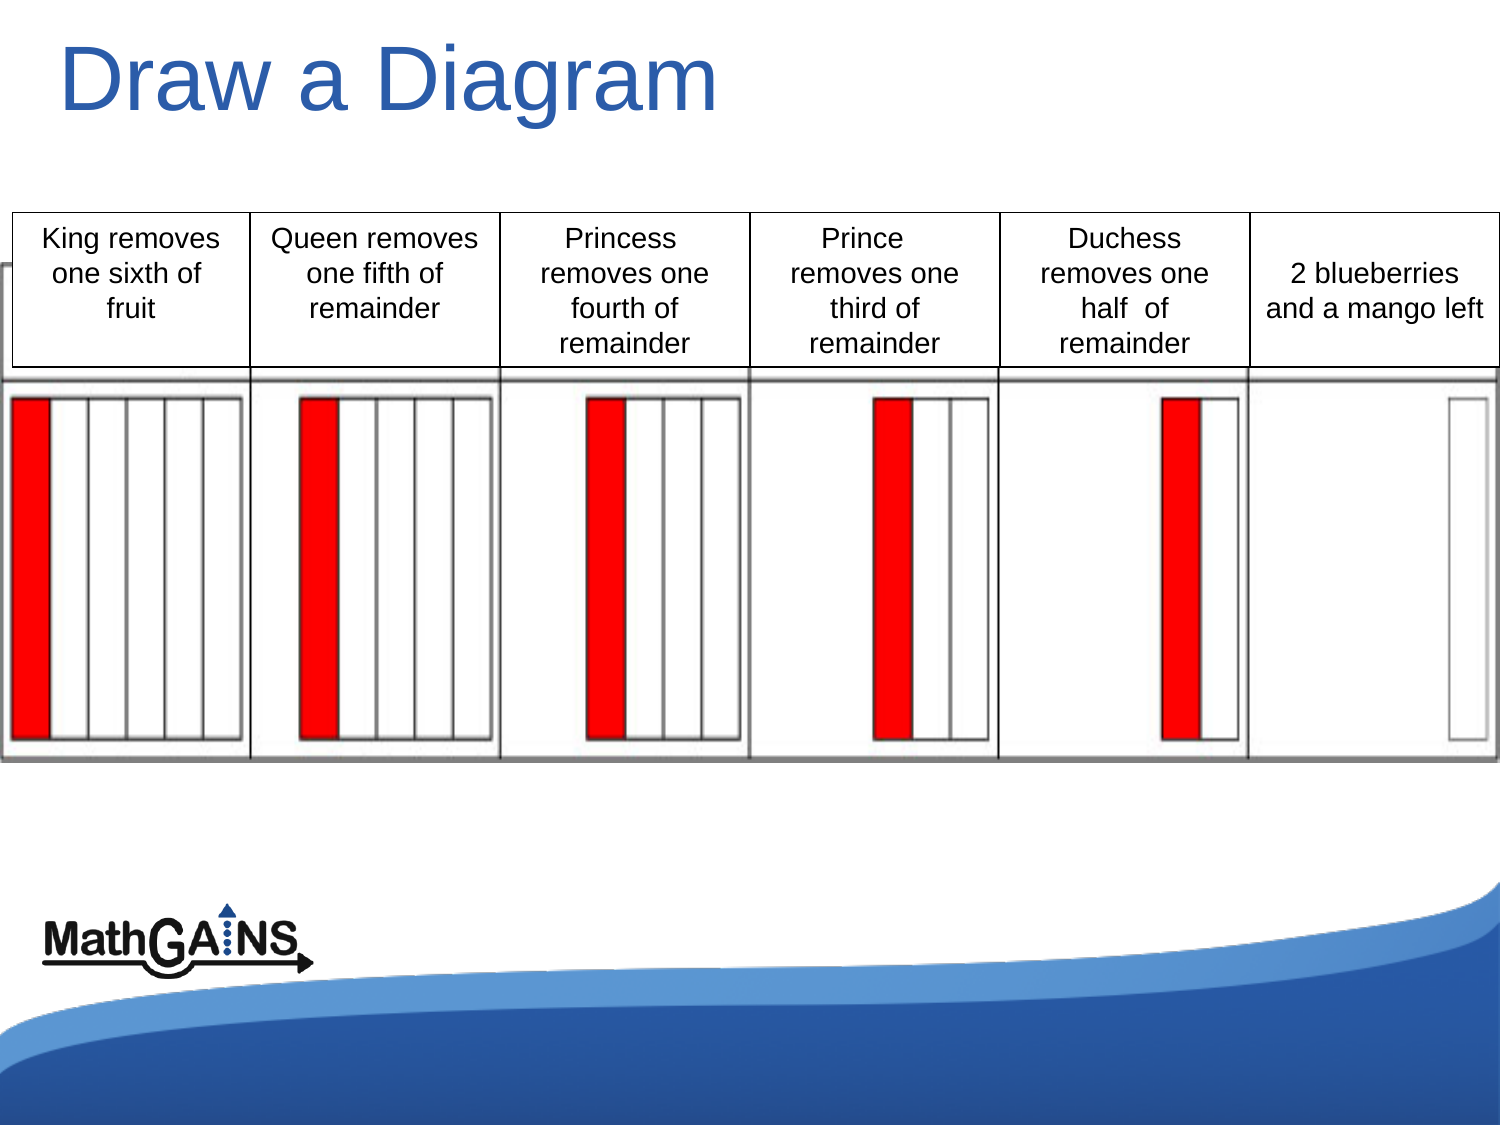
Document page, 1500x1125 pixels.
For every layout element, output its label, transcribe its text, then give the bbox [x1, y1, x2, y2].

picture [0, 878, 1500, 1125]
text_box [12, 212, 1500, 370]
picture [0, 262, 1500, 763]
title Draw a Diagram [49, 0, 1401, 199]
